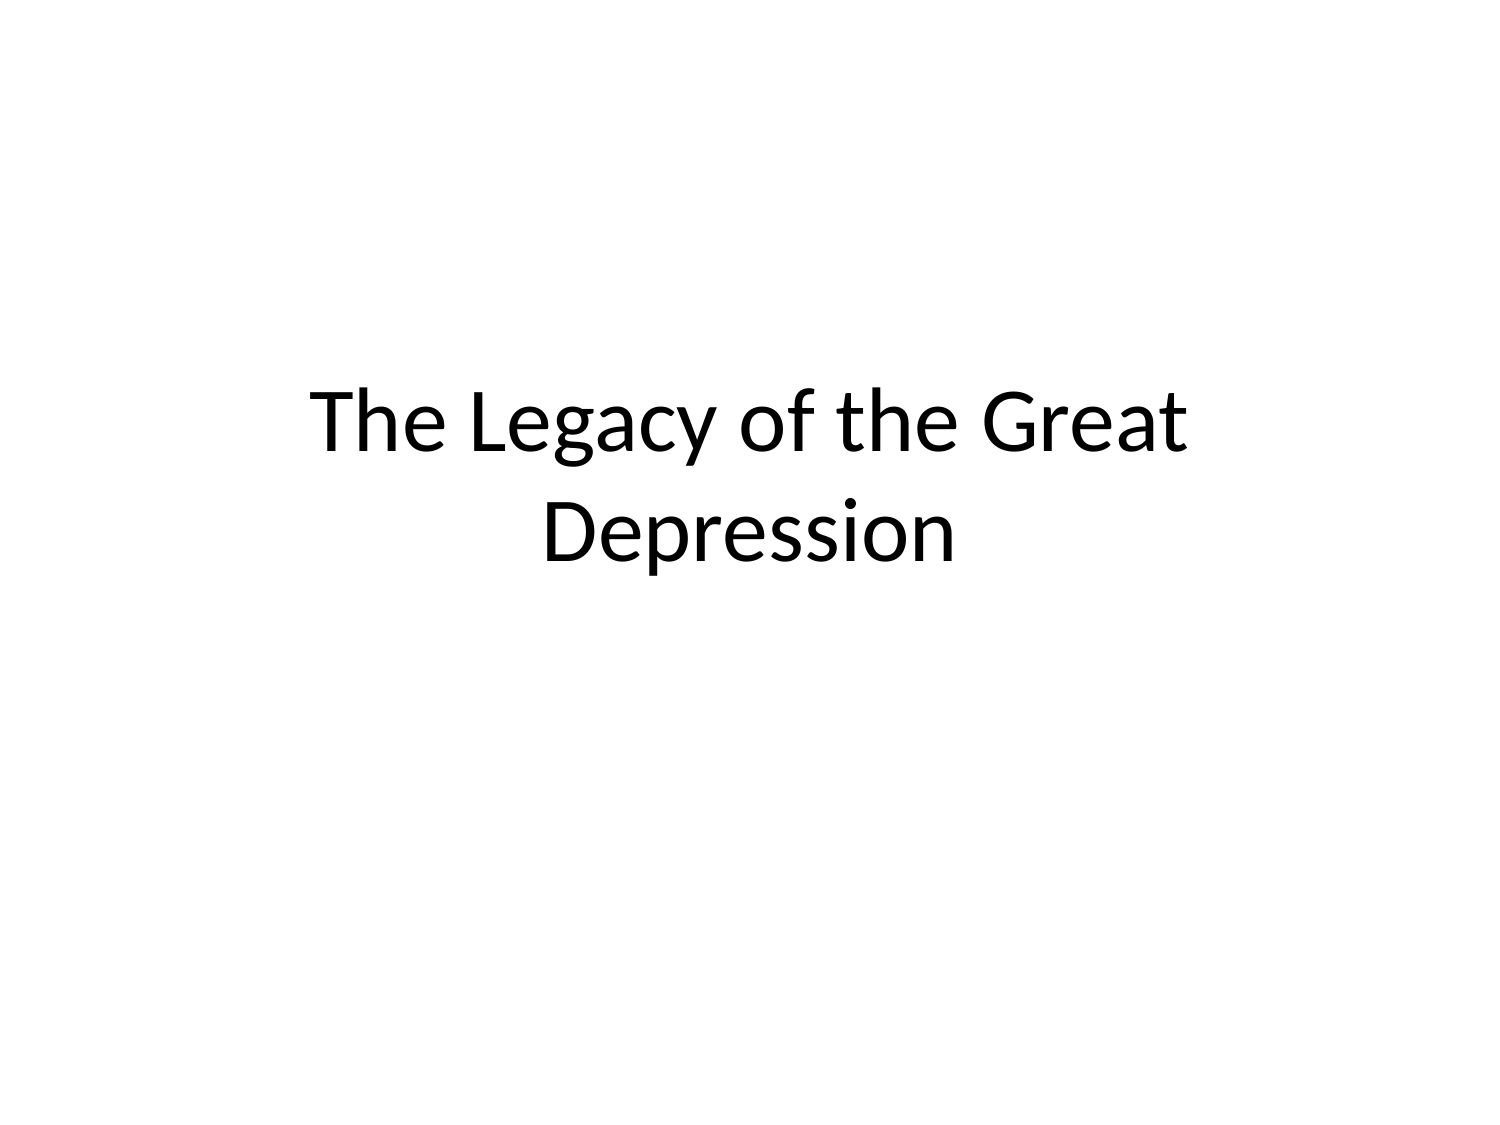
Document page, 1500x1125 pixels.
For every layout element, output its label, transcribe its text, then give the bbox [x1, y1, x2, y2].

title The Legacy of the Great Depression [112, 349, 1388, 591]
